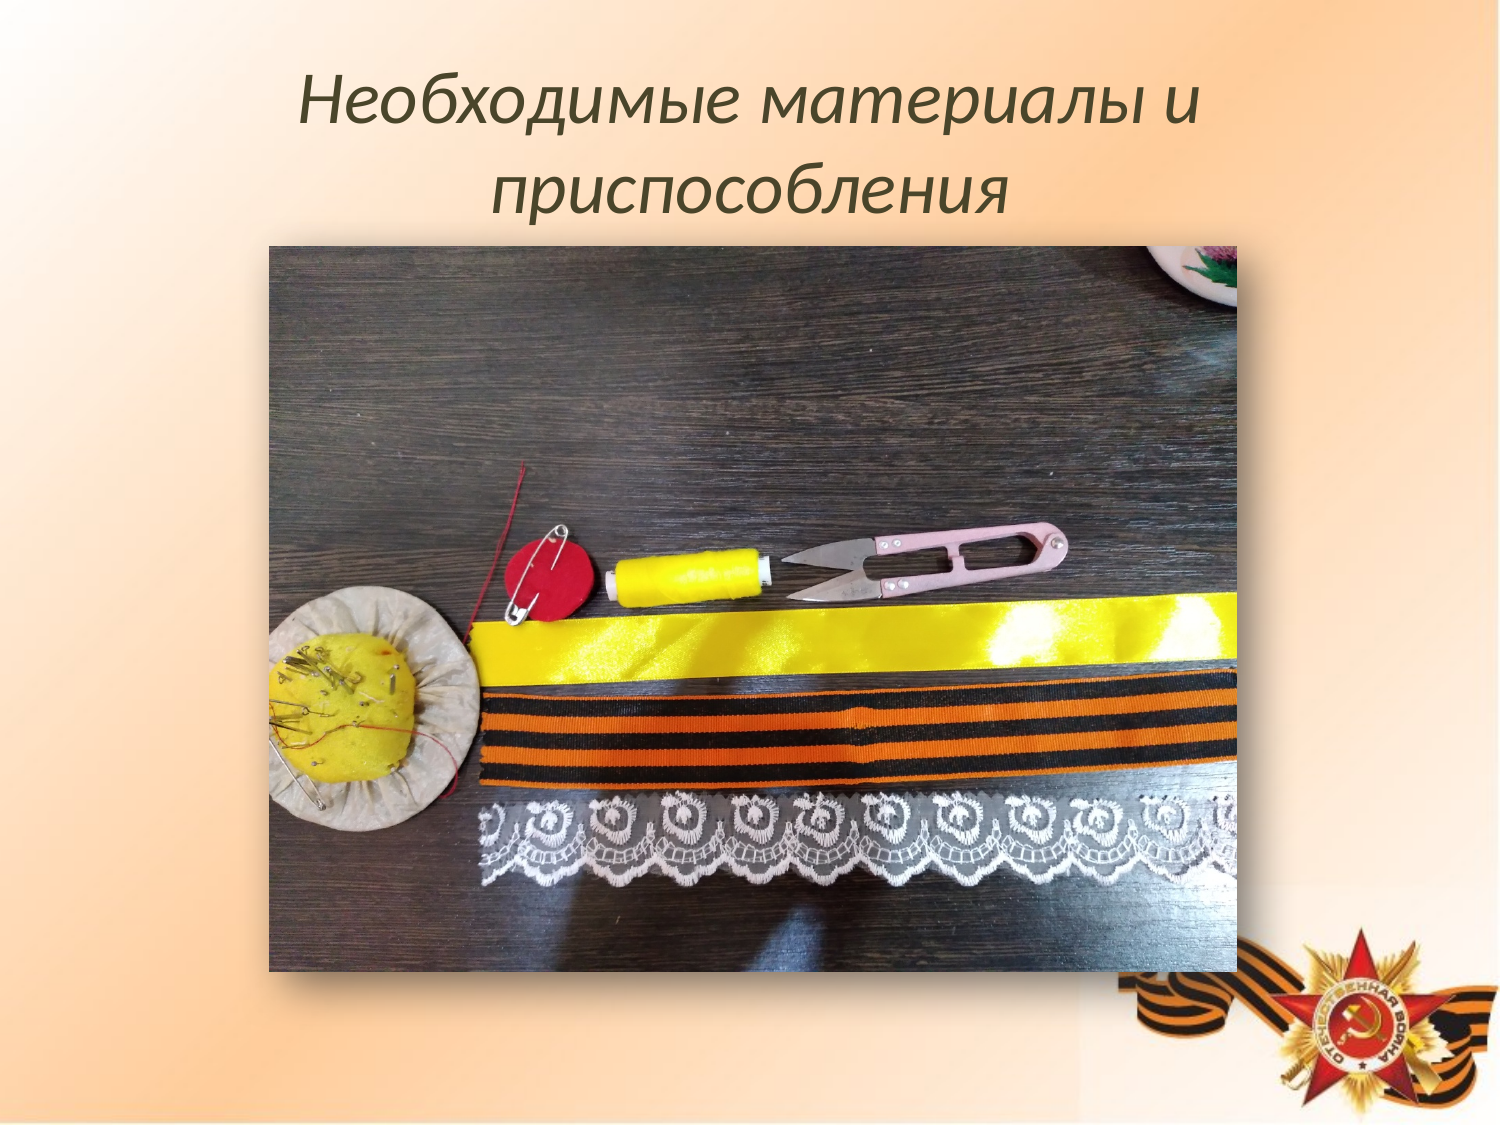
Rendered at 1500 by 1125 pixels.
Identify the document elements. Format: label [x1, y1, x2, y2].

list [0, 0, 1500, 1125]
list [269, 245, 1237, 972]
